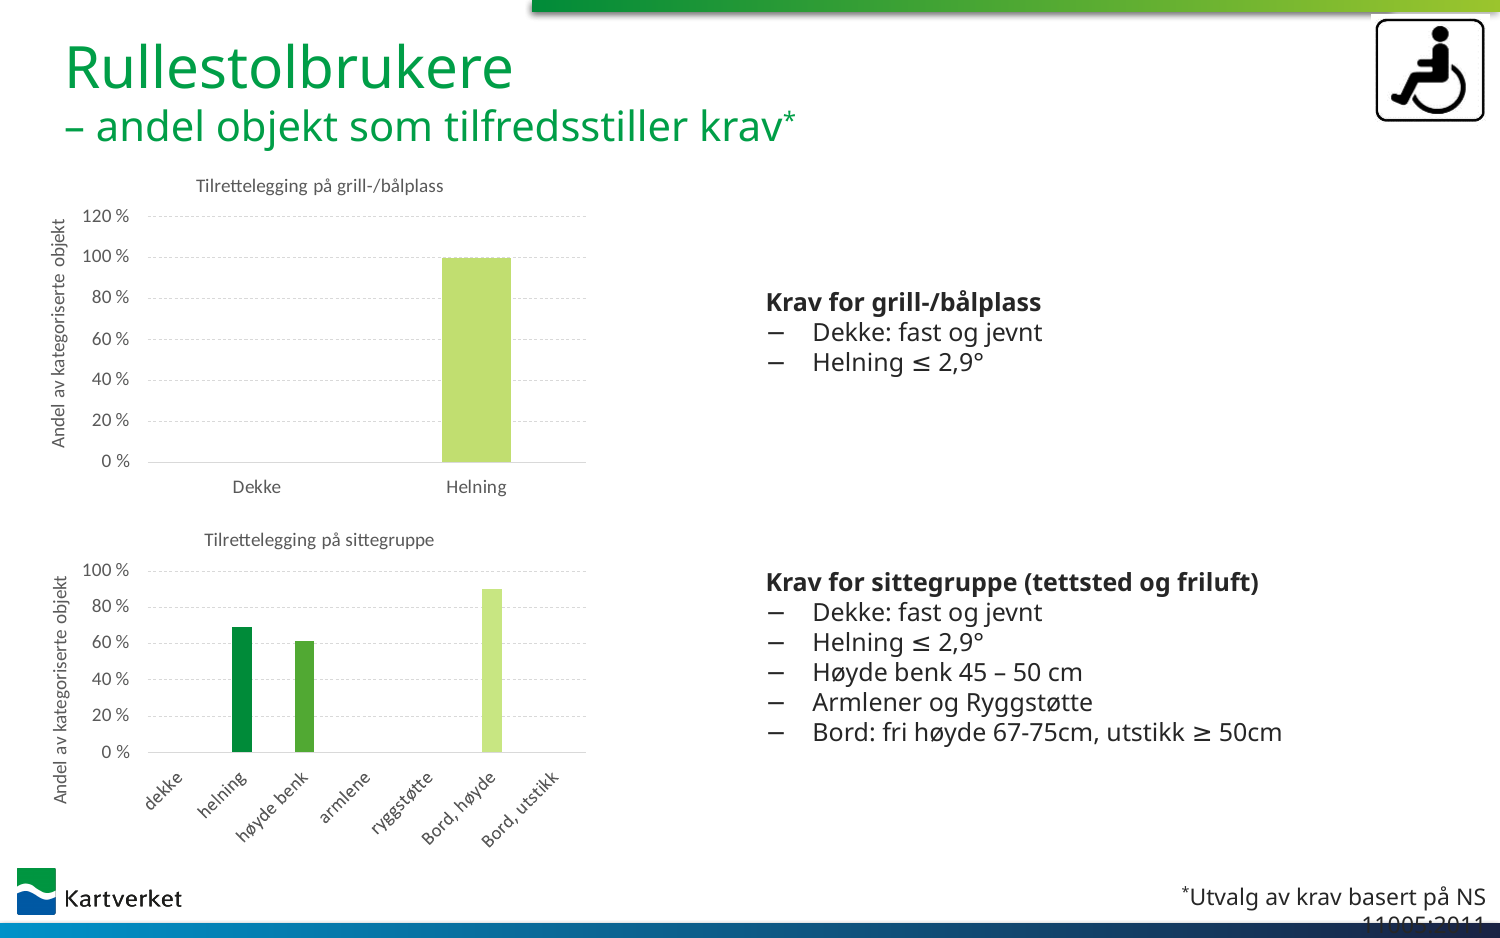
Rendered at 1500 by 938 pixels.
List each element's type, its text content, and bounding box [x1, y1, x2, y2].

picture [1371, 13, 1491, 127]
text_box Krav for grill-/bålplass Dekke: fast og jevnt Helning ≤ 2,9° [750, 279, 1452, 384]
picture [41, 520, 597, 859]
text_box Rullestolbrukere – andel objekt som tilfredsstiller krav* [49, 14, 1431, 158]
picture [41, 166, 597, 505]
text_box Krav for sittegruppe (tettsted og friluft) Dekke: fast og jevnt Helning ≤ 2,9° Høyde benk 45 – 50 cm Armlener og Ryggstøtte Bord: fri høyde 67-75cm, utstikk ≥ 50cm [750, 559, 1500, 754]
text_box *Utvalg av krav basert på NS 11005:2011 [1068, 873, 1500, 938]
